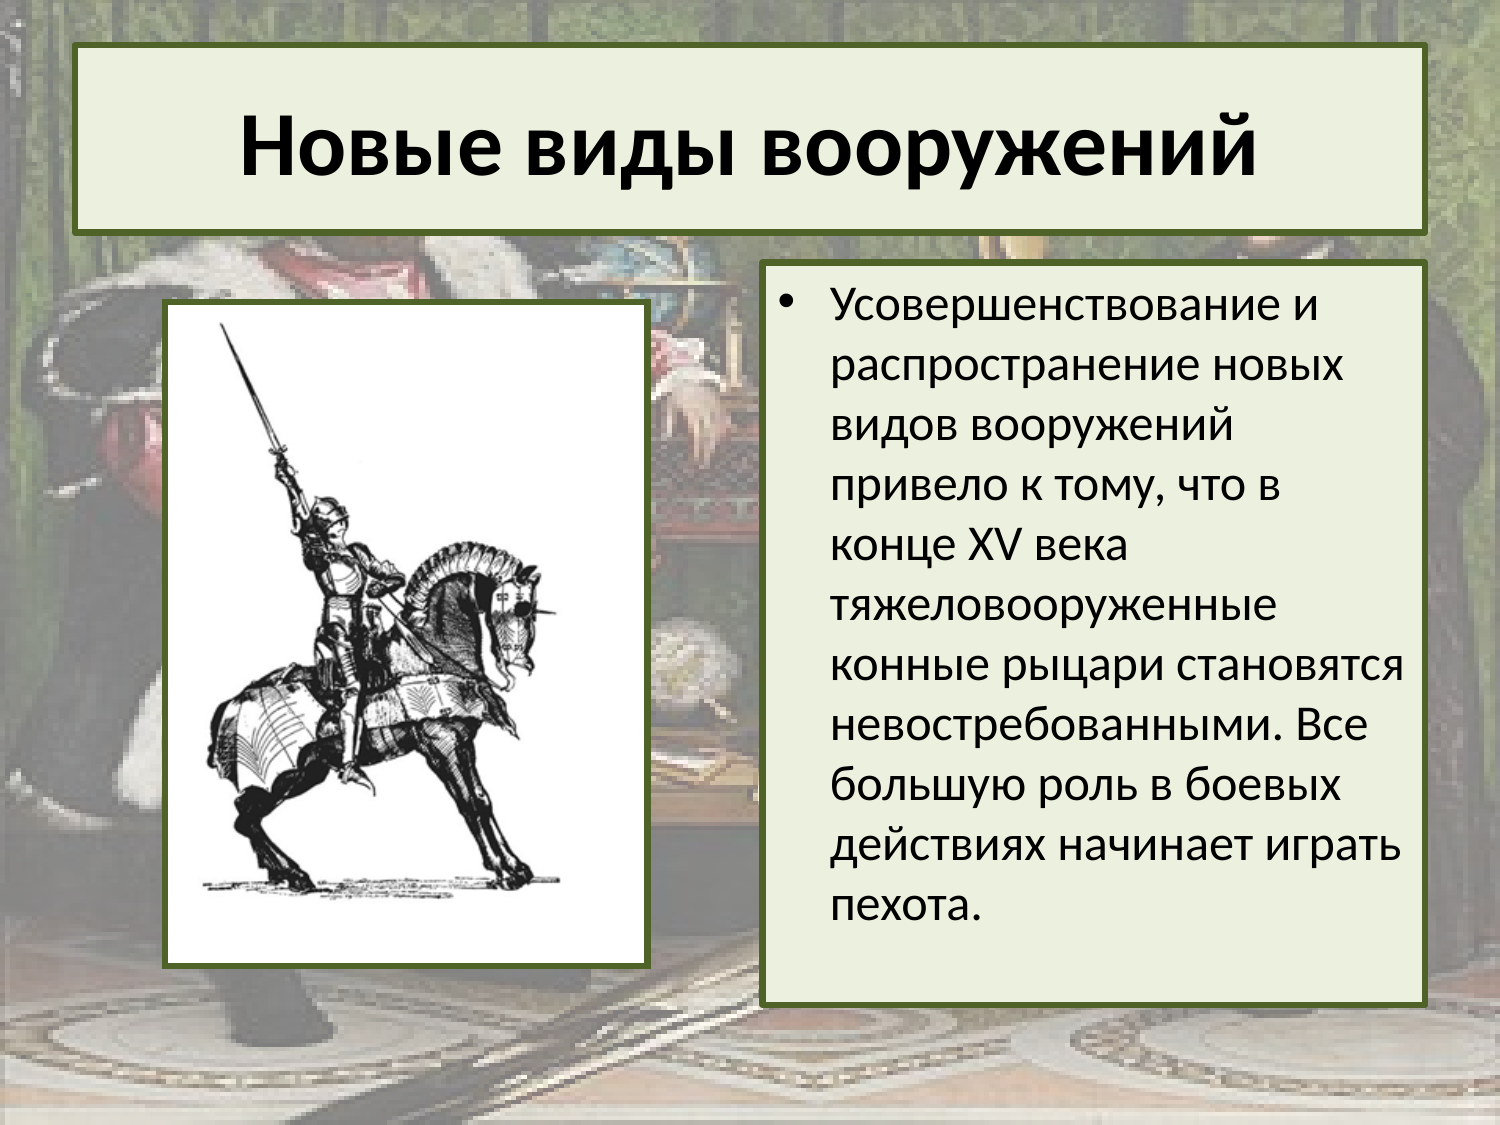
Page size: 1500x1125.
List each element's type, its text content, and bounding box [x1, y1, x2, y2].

title Новые виды вооружений [75, 45, 1425, 233]
list Усовершенствование и распространение новых видов вооружений привело к тому, что в конце XV века тяжеловооруженные конные рыцари становятся невостребованными. Все большую роль в боевых действиях начинает играть пехота. [762, 262, 1425, 1005]
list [167, 304, 645, 963]
